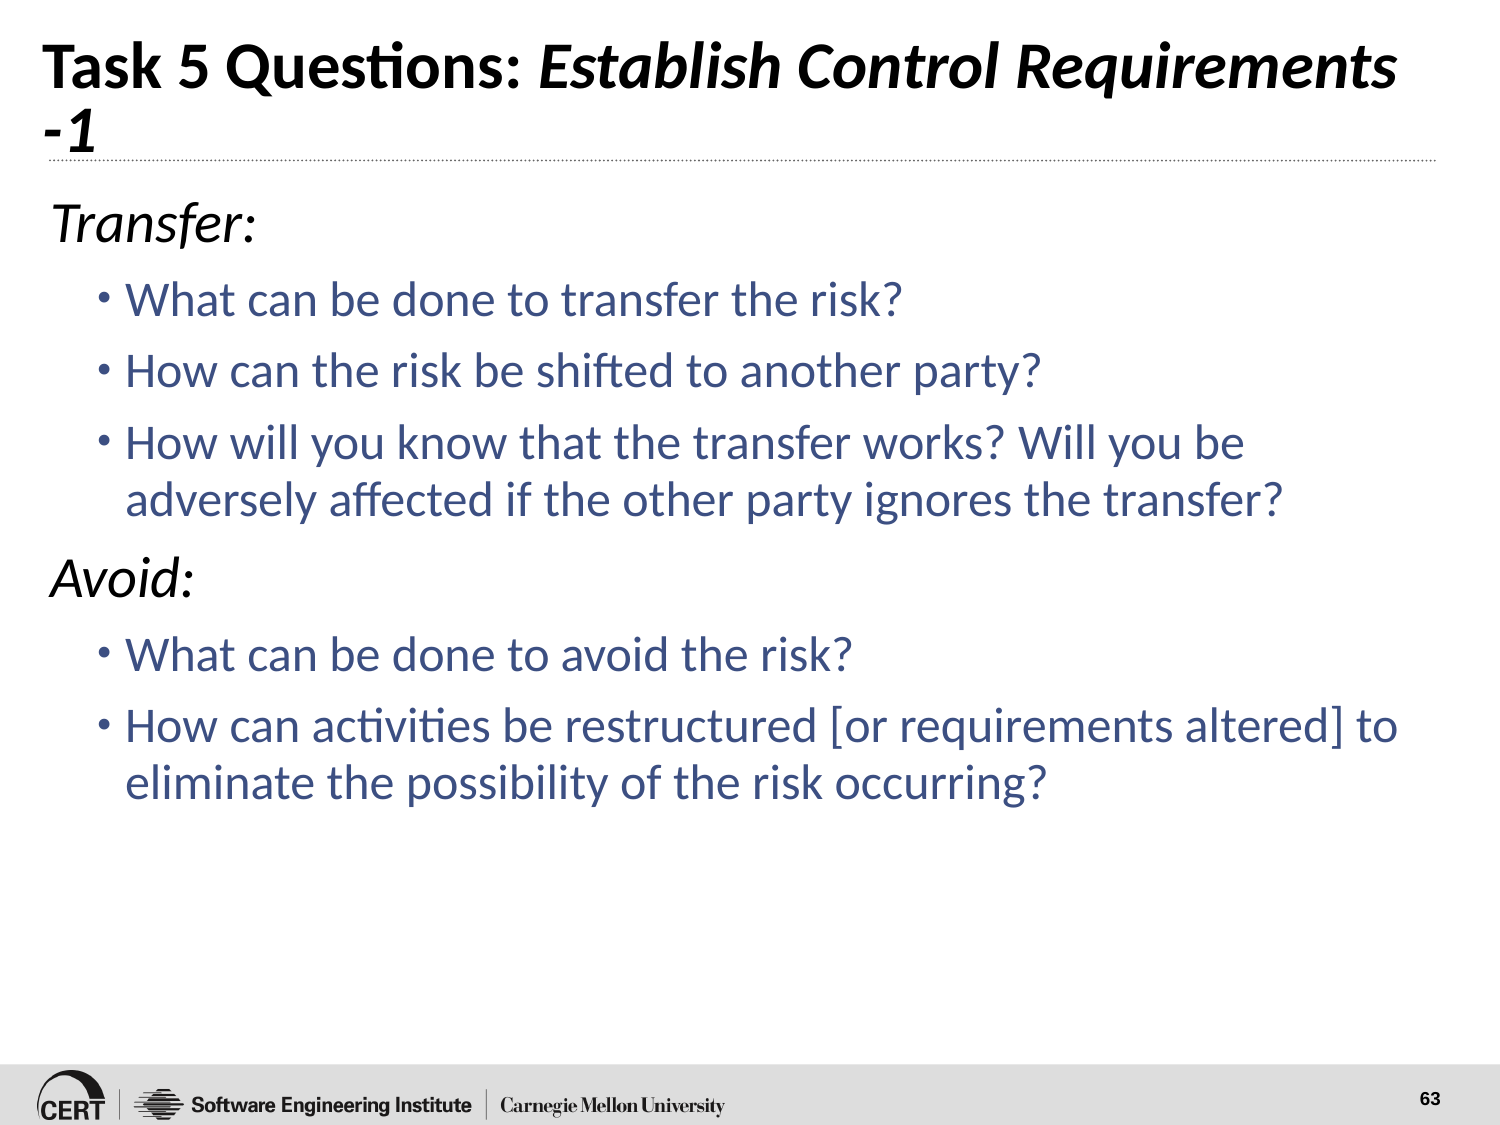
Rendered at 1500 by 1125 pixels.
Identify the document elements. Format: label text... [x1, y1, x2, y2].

picture [37, 1069, 725, 1122]
list Transfer: What can be done to transfer the risk? How can the risk be shifted to another party? How will you know that the transfer works? Will you be adversely affected if the other party ignores the transfer? Avoid: What can be done to avoid the risk? How can activities be restructured [or requirements altered] to eliminate the possibility of the risk occurring? [49, 187, 1438, 1001]
title Task 5 Questions: Establish Control Requirements -1 [42, 37, 1434, 155]
